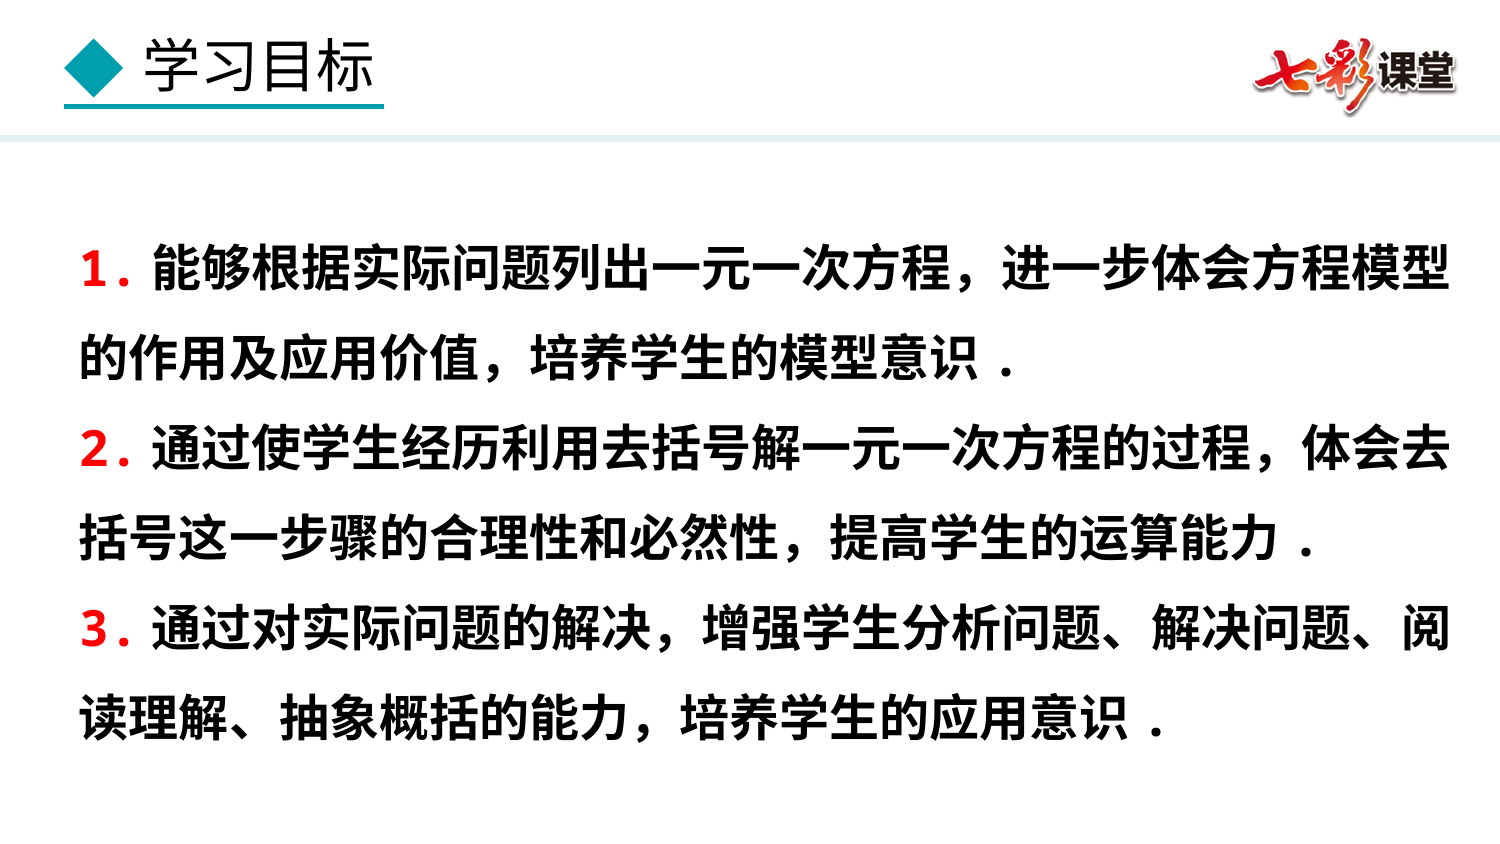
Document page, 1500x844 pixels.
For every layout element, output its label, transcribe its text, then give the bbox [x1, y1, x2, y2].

picture [1249, 32, 1461, 118]
text_box 1.能够根据实际问题列出一元一次方程，进一步体会方程模型的作用及应用价值，培养学生的模型意识. 2.通过使学生经历利用去括号解一元一次方程的过程，体会去括号这一步骤的合理性和必然性，提高学生的运算能力. 3.通过对实际问题的解决，增强学生分析问题、解决问题、阅读理解、抽象概括的能力，培养学生的应用意识. [64, 199, 1500, 755]
